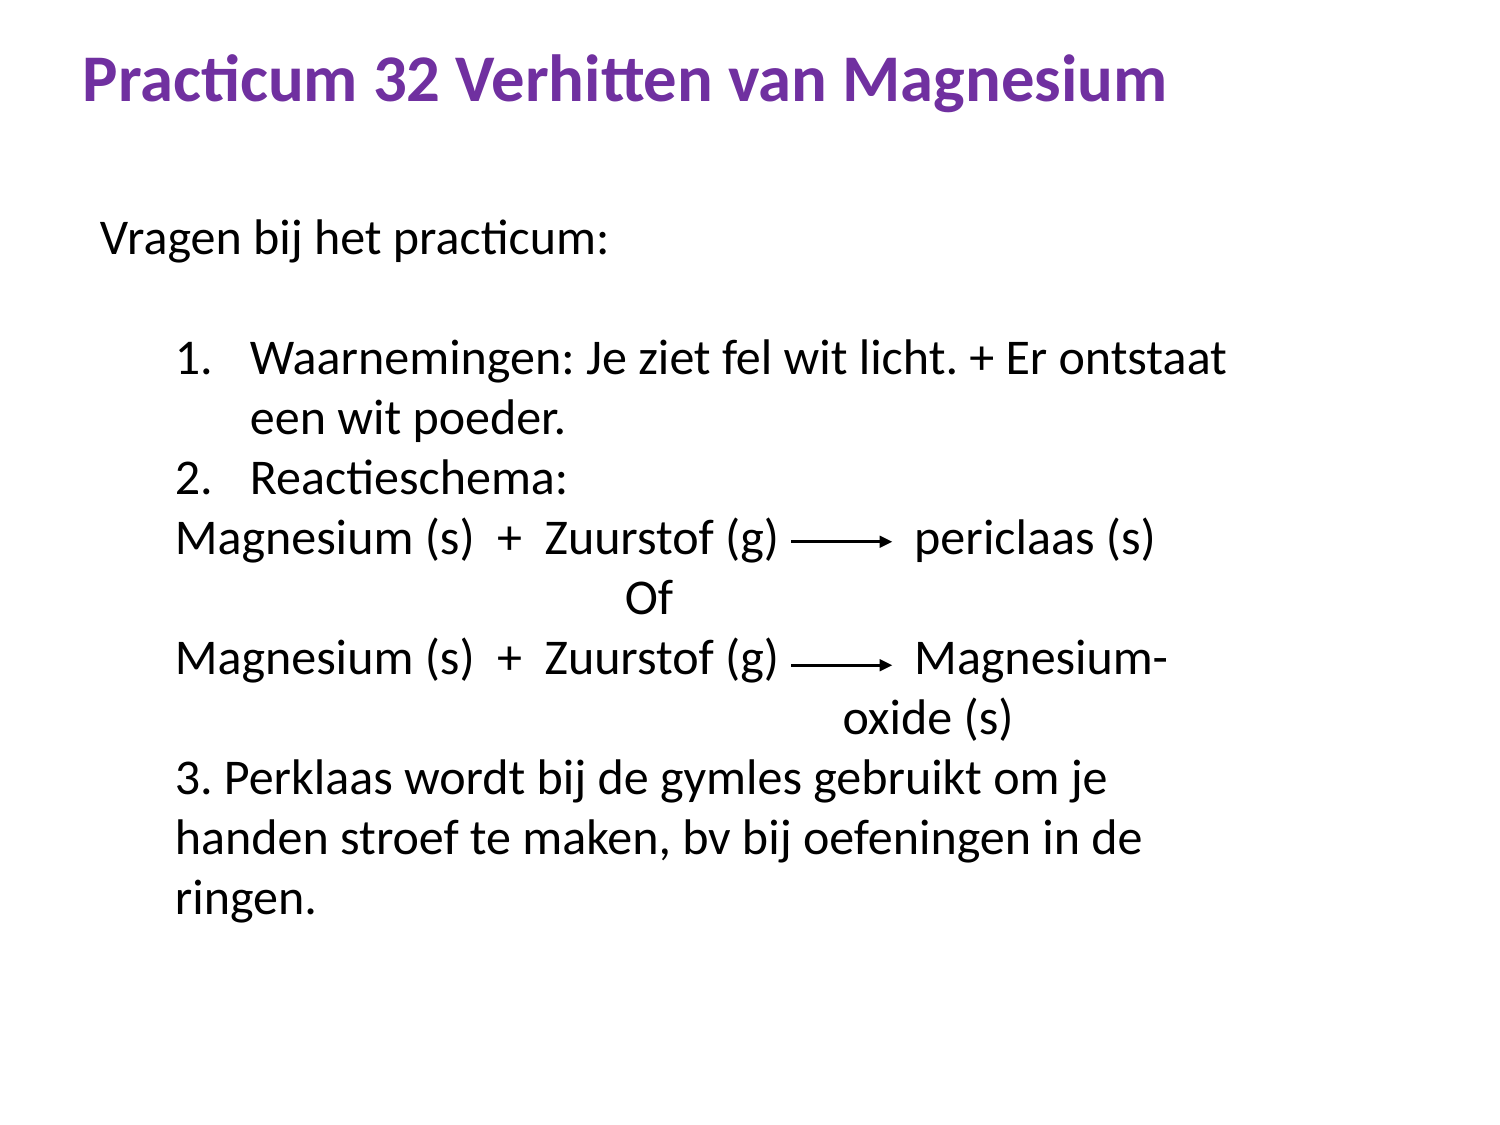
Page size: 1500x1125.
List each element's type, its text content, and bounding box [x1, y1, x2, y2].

text_box Vragen bij het practicum: Waarnemingen: Je ziet fel wit licht. + Er ontstaat een wit poeder. Reactieschema: Magnesium (s) + Zuurstof (g) periclaas (s) Of Magnesium (s) + Zuurstof (g) Magnesium- oxide (s) 3. Perklaas wordt bij de gymles gebruikt om je handen stroef te maken, bv bij oefeningen in de ringen. [85, 197, 1254, 993]
title Practicum 32 Verhitten van Magnesium [67, 26, 1466, 125]
